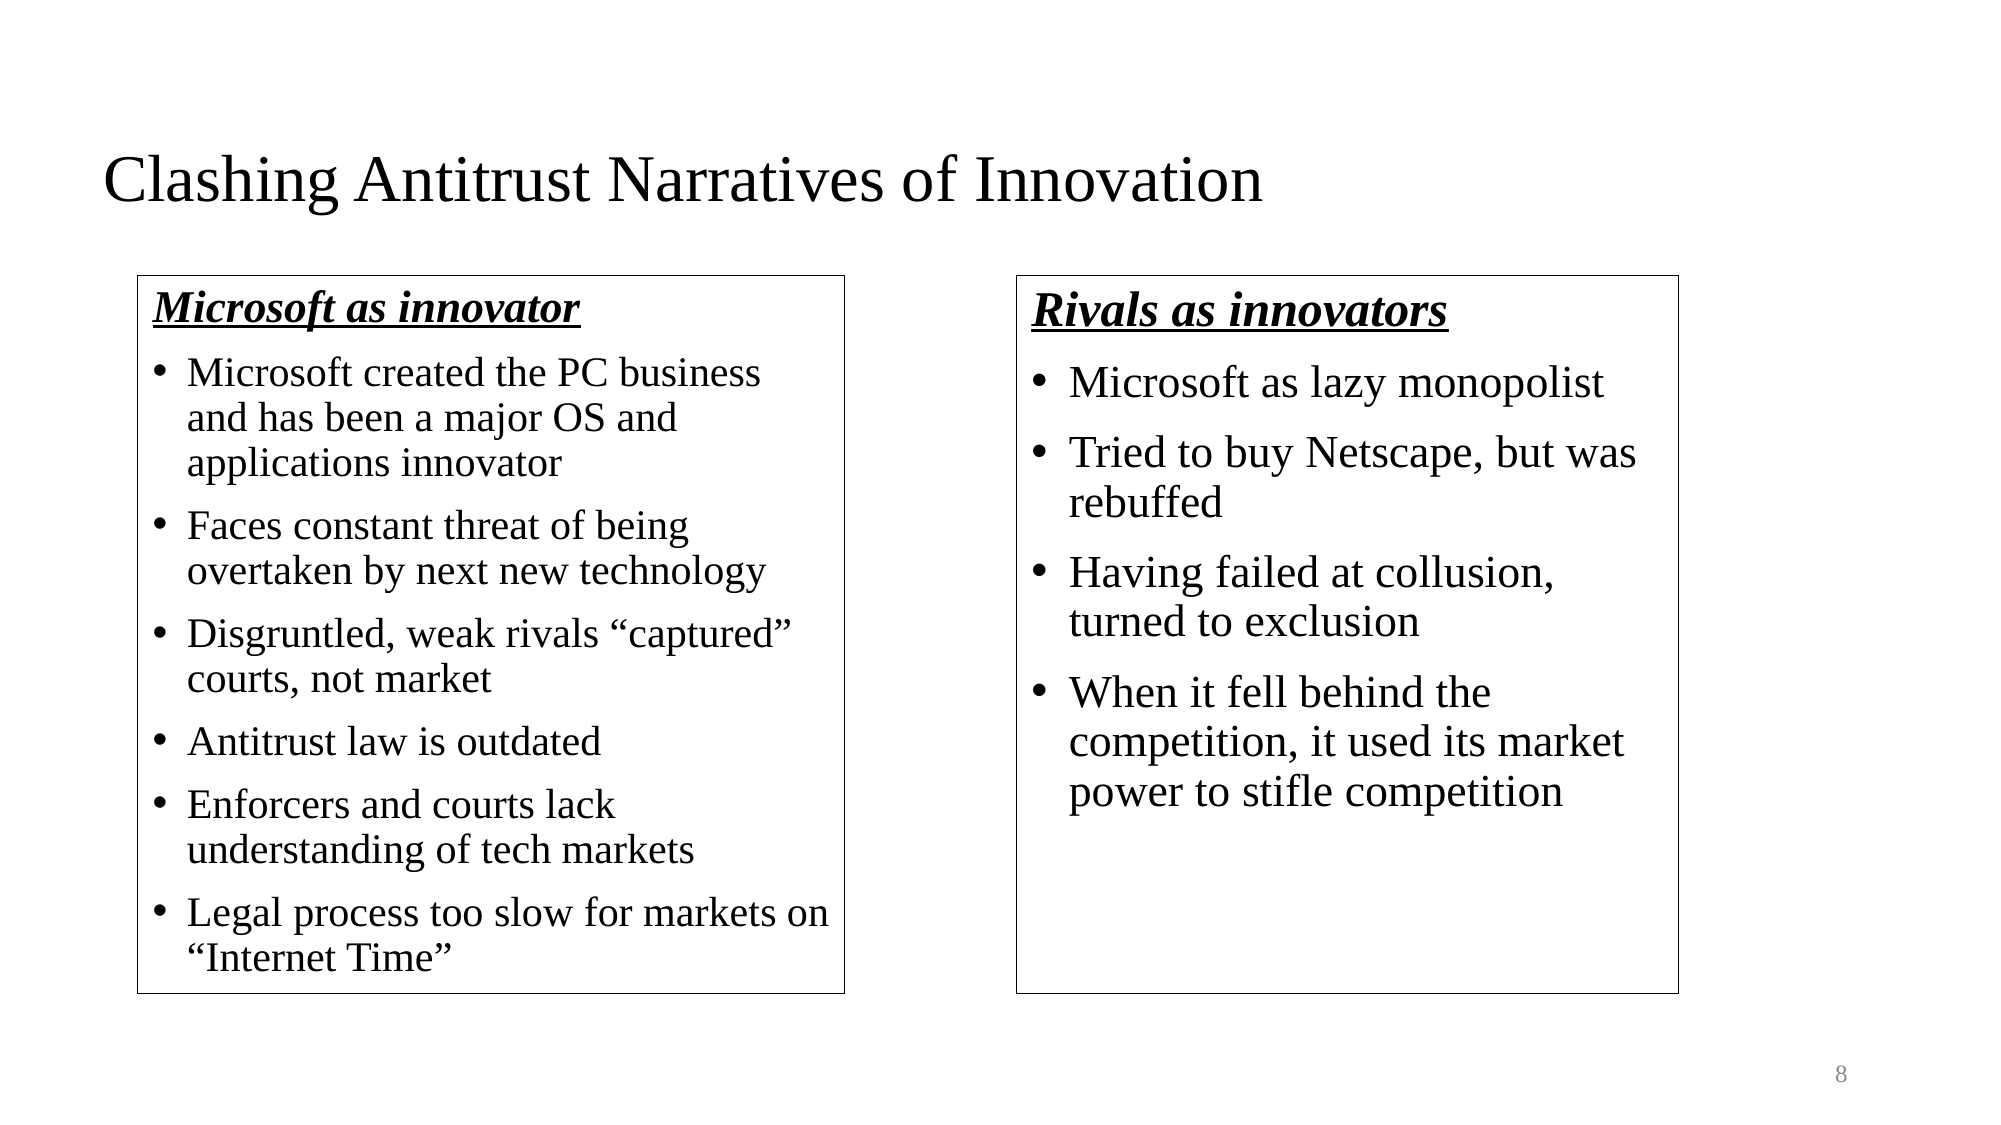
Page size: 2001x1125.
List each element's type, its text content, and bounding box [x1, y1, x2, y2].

slide_number 8 [1412, 1042, 1863, 1103]
title Clashing Antitrust Narratives of Innovation [88, 110, 1728, 249]
list Microsoft as innovator Microsoft created the PC business and has been a major OS and applications innovator Faces constant threat of being overtaken by next new technology Disgruntled, weak rivals “captured” courts, not market Antitrust law is outdated Enforcers and courts lack understanding of tech markets Legal process too slow for markets on “Internet Time” [137, 275, 845, 994]
text_box Rivals as innovators Microsoft as lazy monopolist Tried to buy Netscape, but was rebuffed Having failed at collusion, turned to exclusion When it fell behind the competition, it used its market power to stifle competition [1016, 275, 1679, 994]
